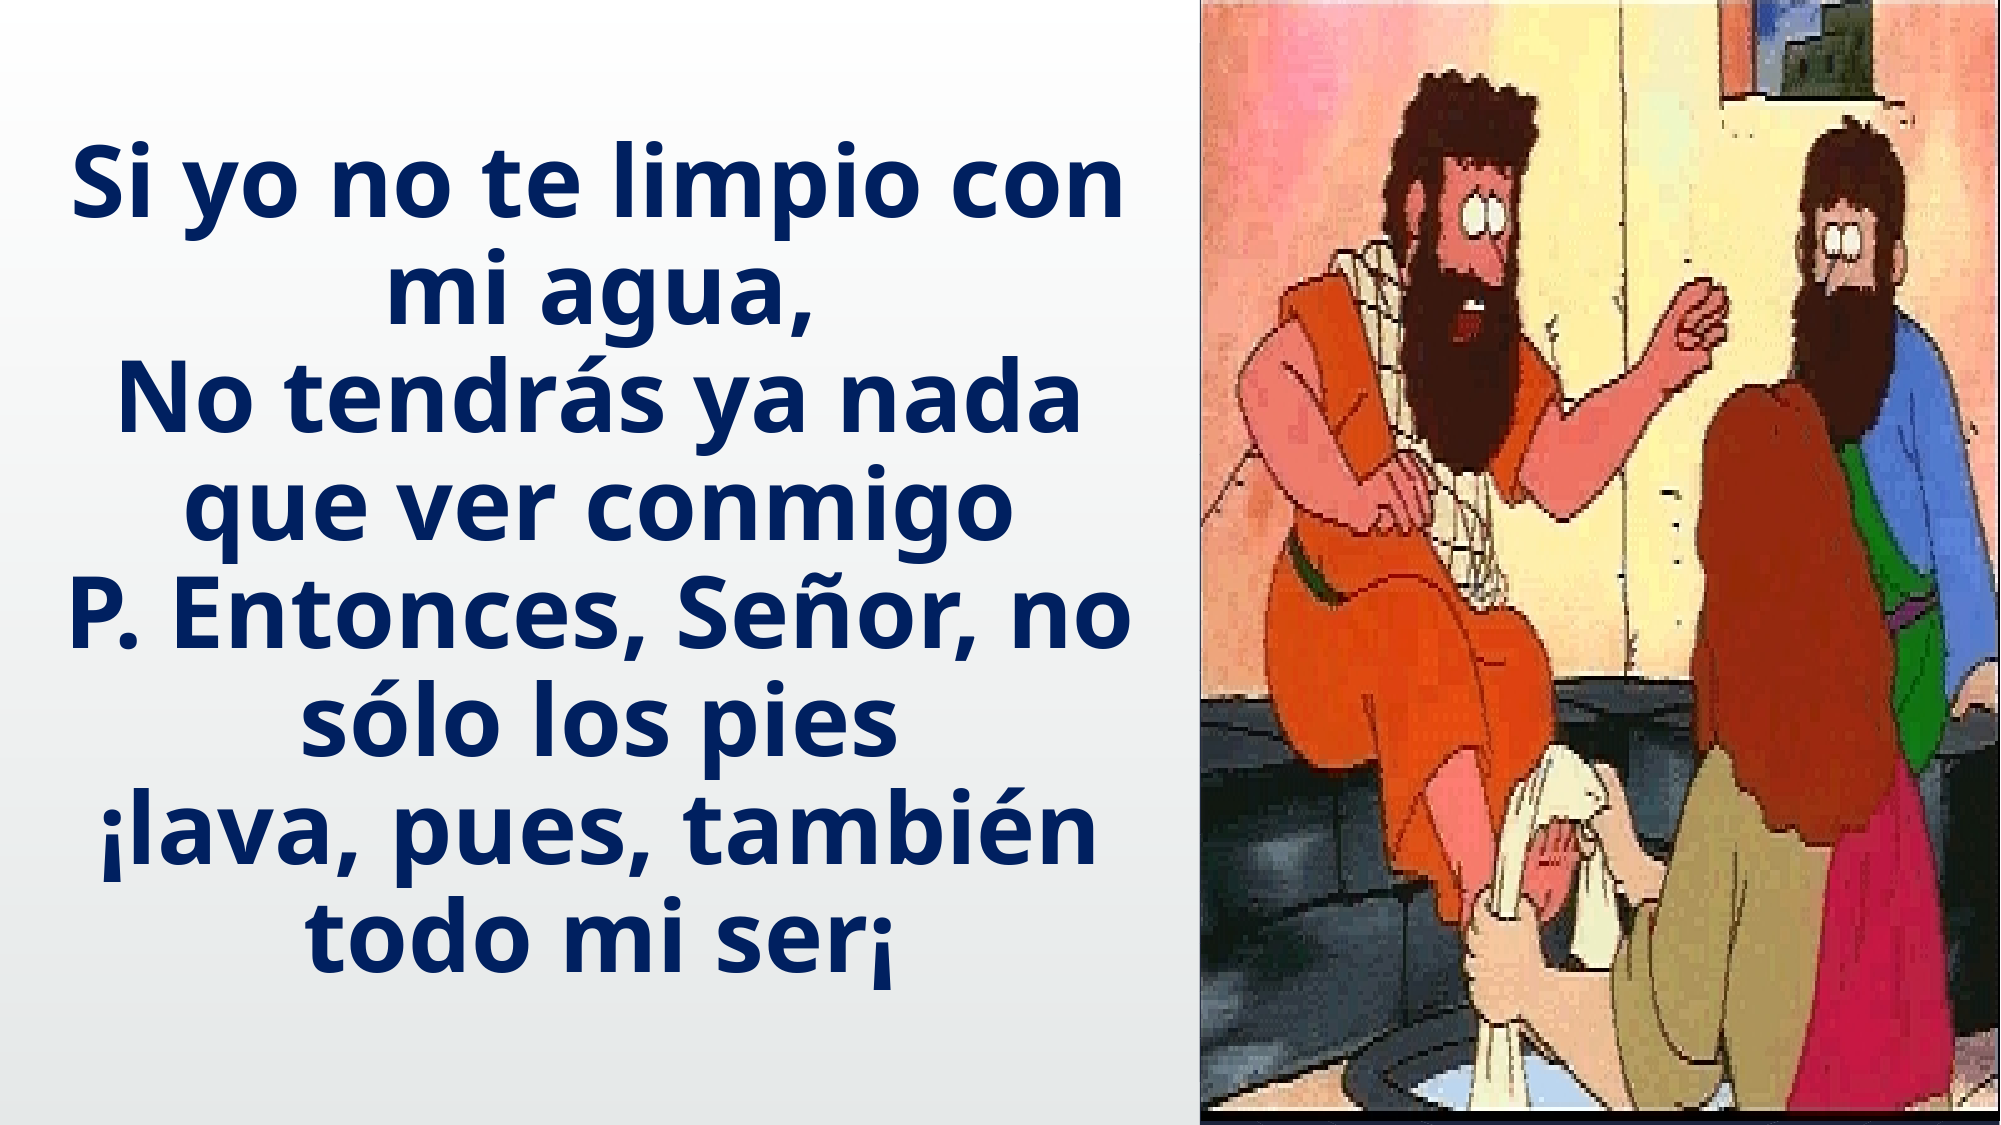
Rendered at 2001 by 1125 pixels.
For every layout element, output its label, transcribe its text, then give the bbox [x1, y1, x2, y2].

picture [1200, 0, 2000, 1125]
title Si yo no te limpio con mi agua, No tendrás ya nada que ver conmigo P. Entonces, Señor, no sólo los pies ¡lava, pues, también todo mi ser¡ [0, 0, 1200, 1125]
